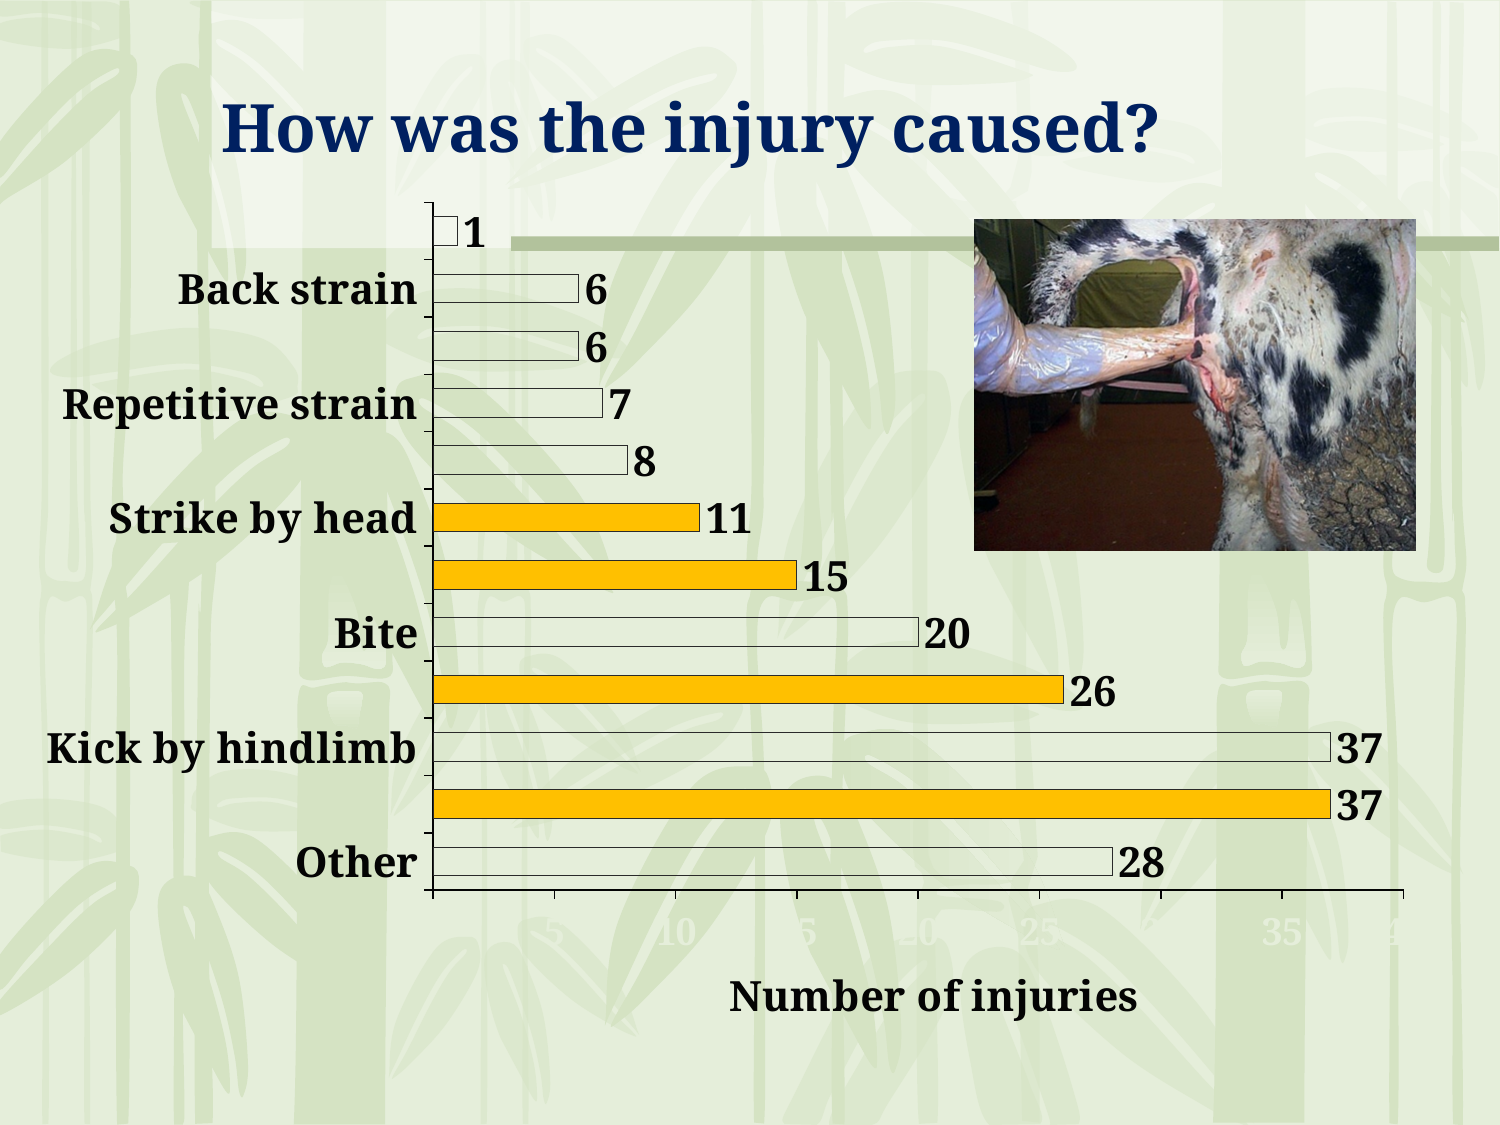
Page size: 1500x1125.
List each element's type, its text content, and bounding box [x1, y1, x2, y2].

chart [17, 184, 1453, 1083]
text_box How was the injury caused? [206, 78, 1247, 173]
picture [974, 219, 1416, 552]
